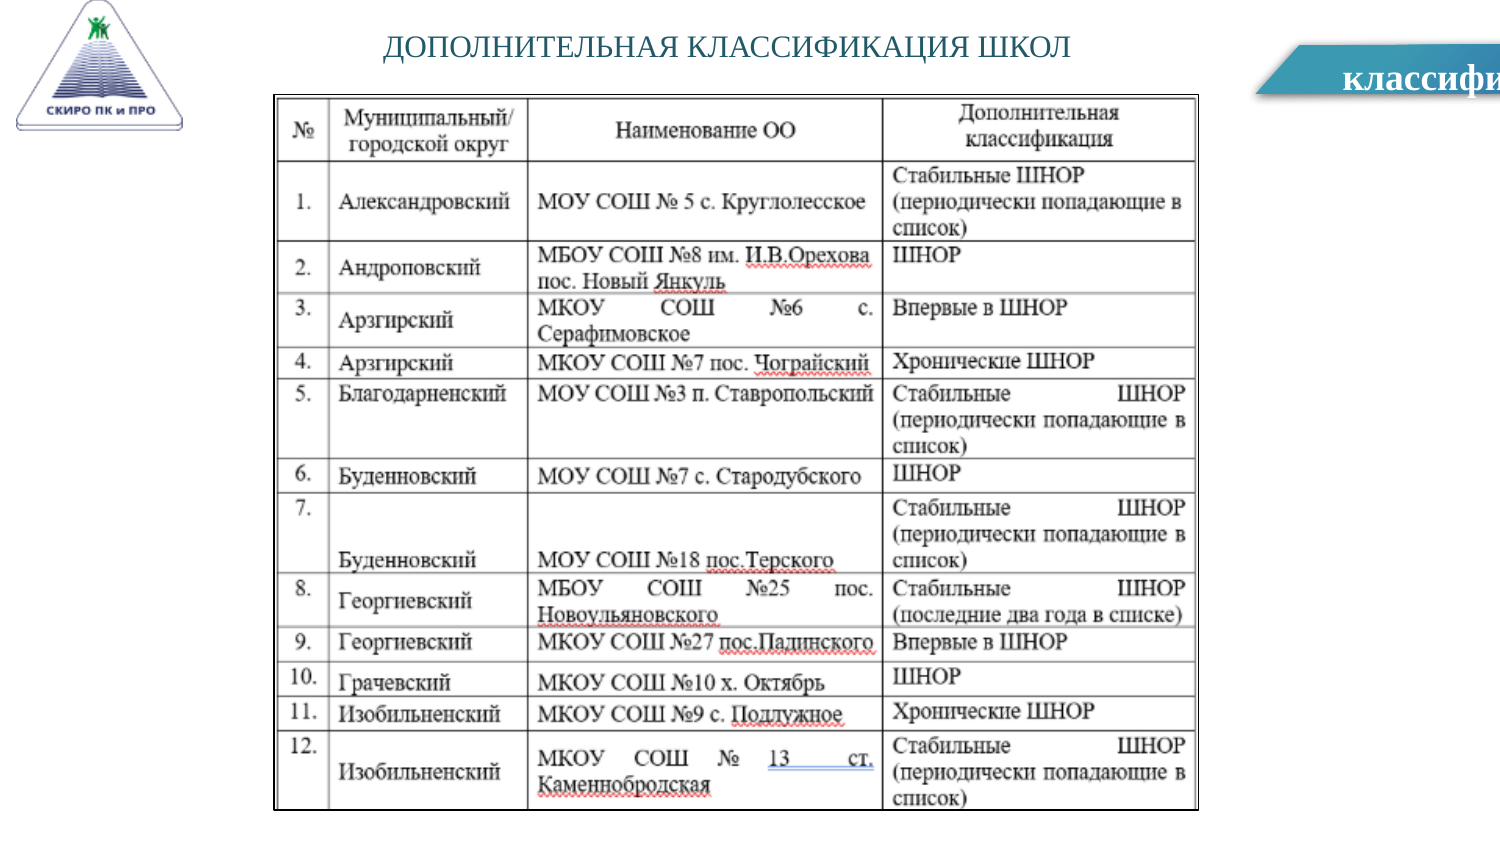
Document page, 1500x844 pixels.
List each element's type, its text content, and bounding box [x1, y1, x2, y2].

picture [16, 0, 183, 131]
picture [274, 95, 1198, 810]
text_box ДОПОЛНИТЕЛЬНАЯ КЛАССИФИКАЦИЯ ШКОЛ [183, 18, 1313, 71]
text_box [1313, 0, 1500, 198]
